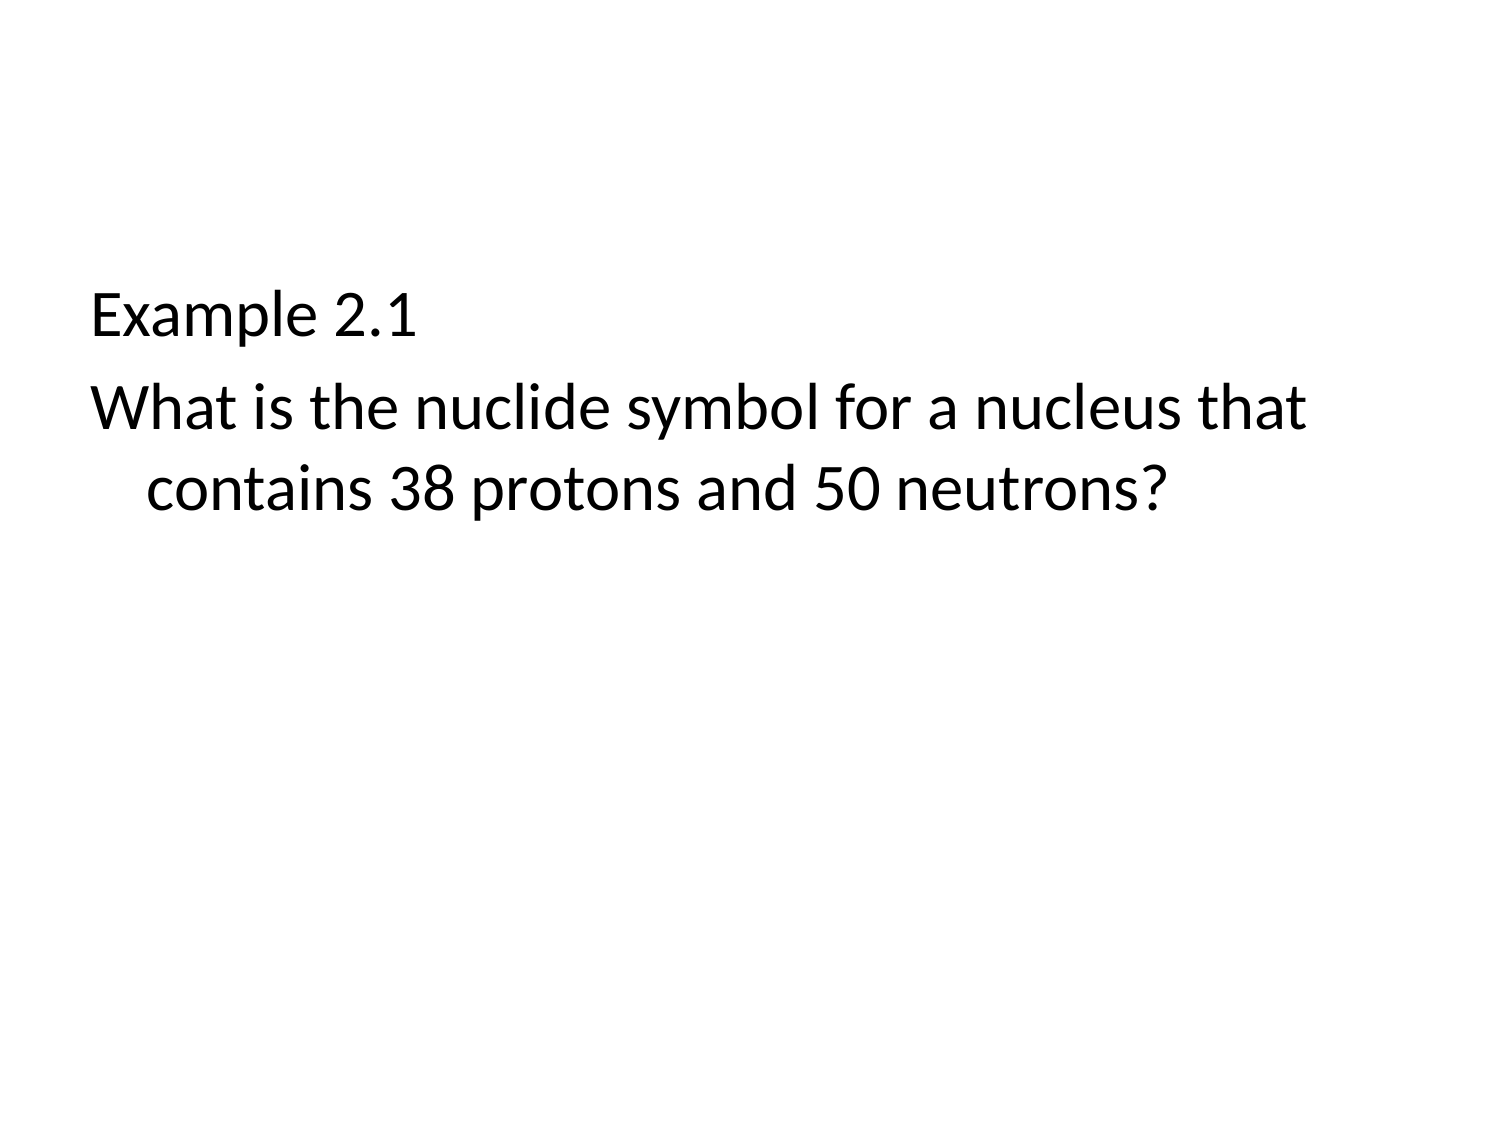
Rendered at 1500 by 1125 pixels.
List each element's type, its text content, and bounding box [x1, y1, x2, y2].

list Example 2.1 What is the nuclide symbol for a nucleus that contains 38 protons and 50 neutrons? [75, 262, 1425, 1005]
